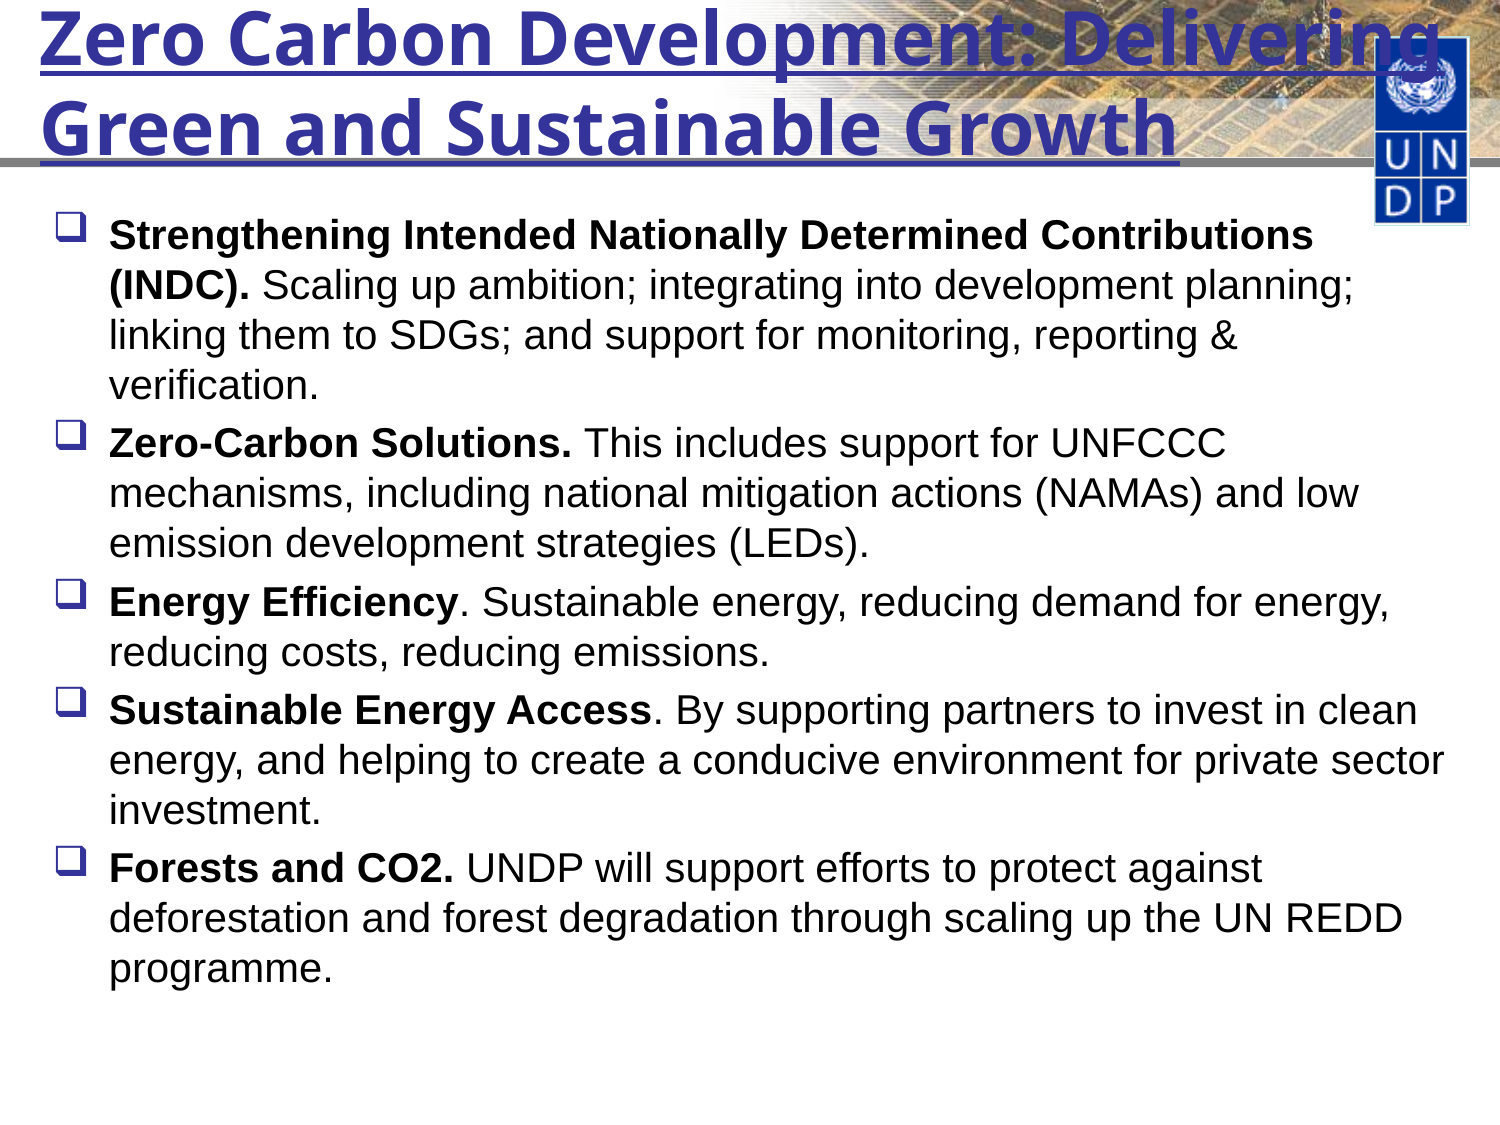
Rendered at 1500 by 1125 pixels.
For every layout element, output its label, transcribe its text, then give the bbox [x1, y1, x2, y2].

list Strengthening Intended Nationally Determined Contributions (INDC). Scaling up ambition; integrating into development planning; linking them to SDGs; and support for monitoring, reporting & verification. Zero-Carbon Solutions. This includes support for UNFCCC mechanisms, including national mitigation actions (NAMAs) and low emission development strategies (LEDs). Energy Efficiency. Sustainable energy, reducing demand for energy, reducing costs, reducing emissions. Sustainable Energy Access. By supporting partners to invest in clean energy, and helping to create a conducive environment for private sector investment. Forests and CO2. UNDP will support efforts to protect against deforestation and forest degradation through scaling up the UN REDD programme. [37, 200, 1475, 1005]
picture [703, 0, 1500, 157]
picture [1375, 38, 1469, 200]
title Zero Carbon Development: Delivering Green and Sustainable Growth [24, 50, 1463, 200]
